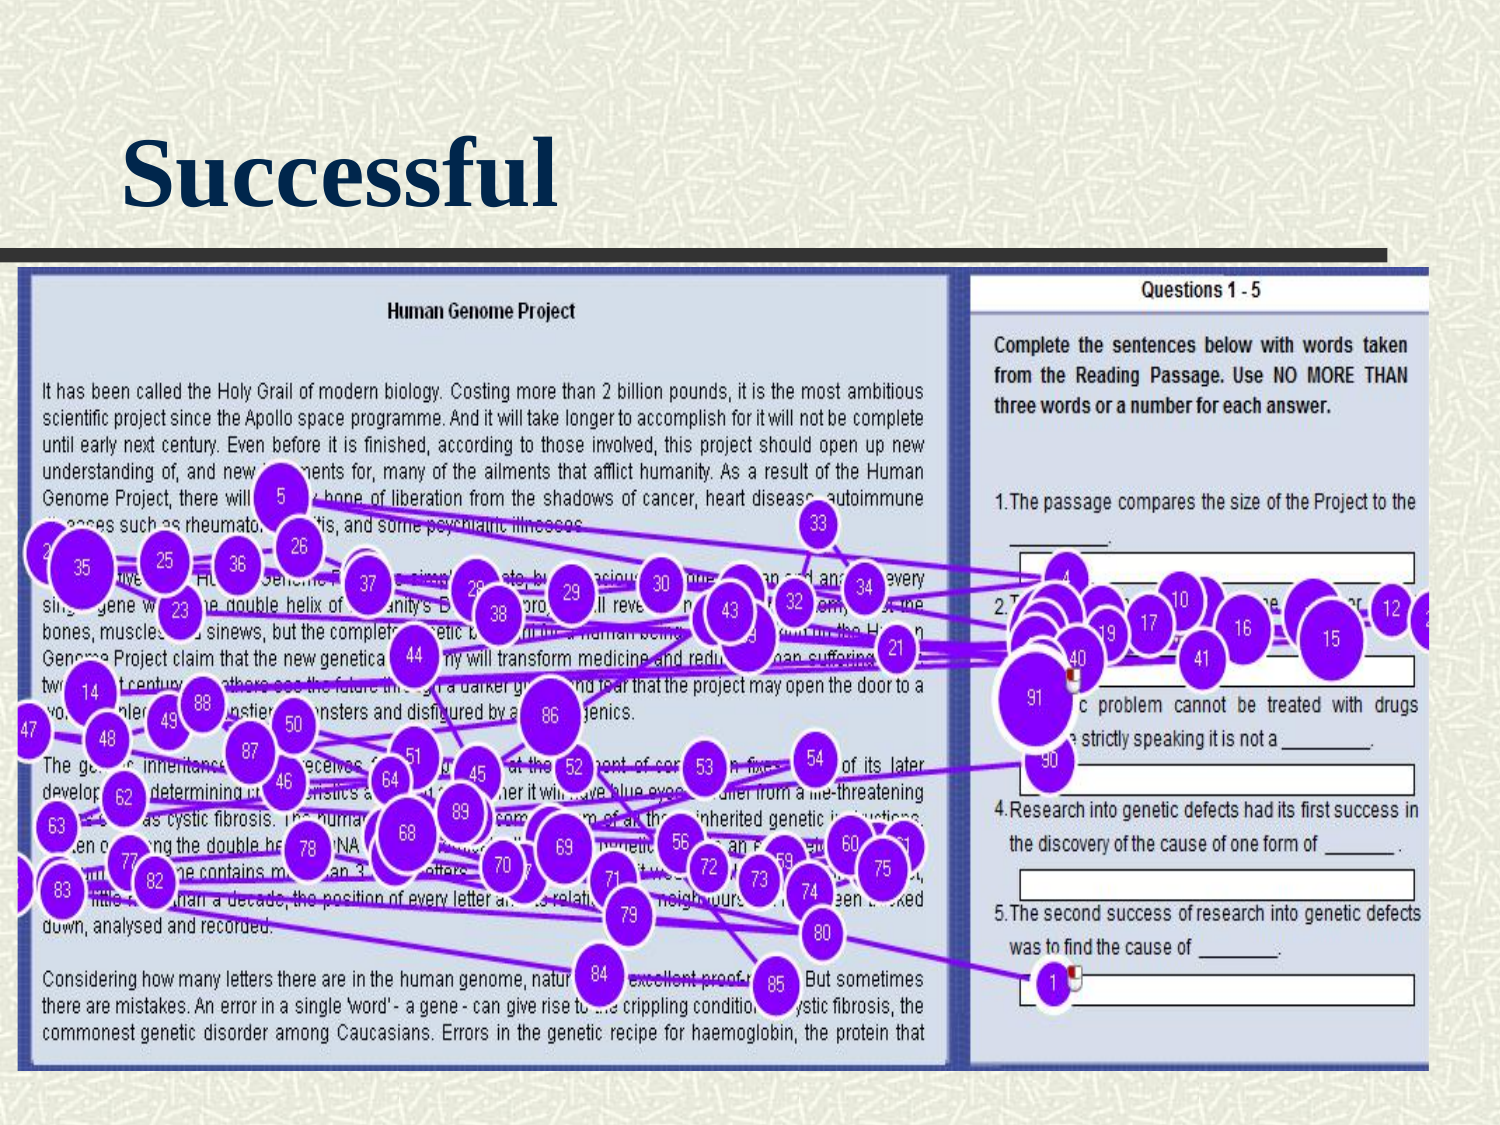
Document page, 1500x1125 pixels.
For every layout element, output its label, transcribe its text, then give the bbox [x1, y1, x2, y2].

title Successful [105, 46, 1455, 235]
picture [0, 0, 1500, 1125]
